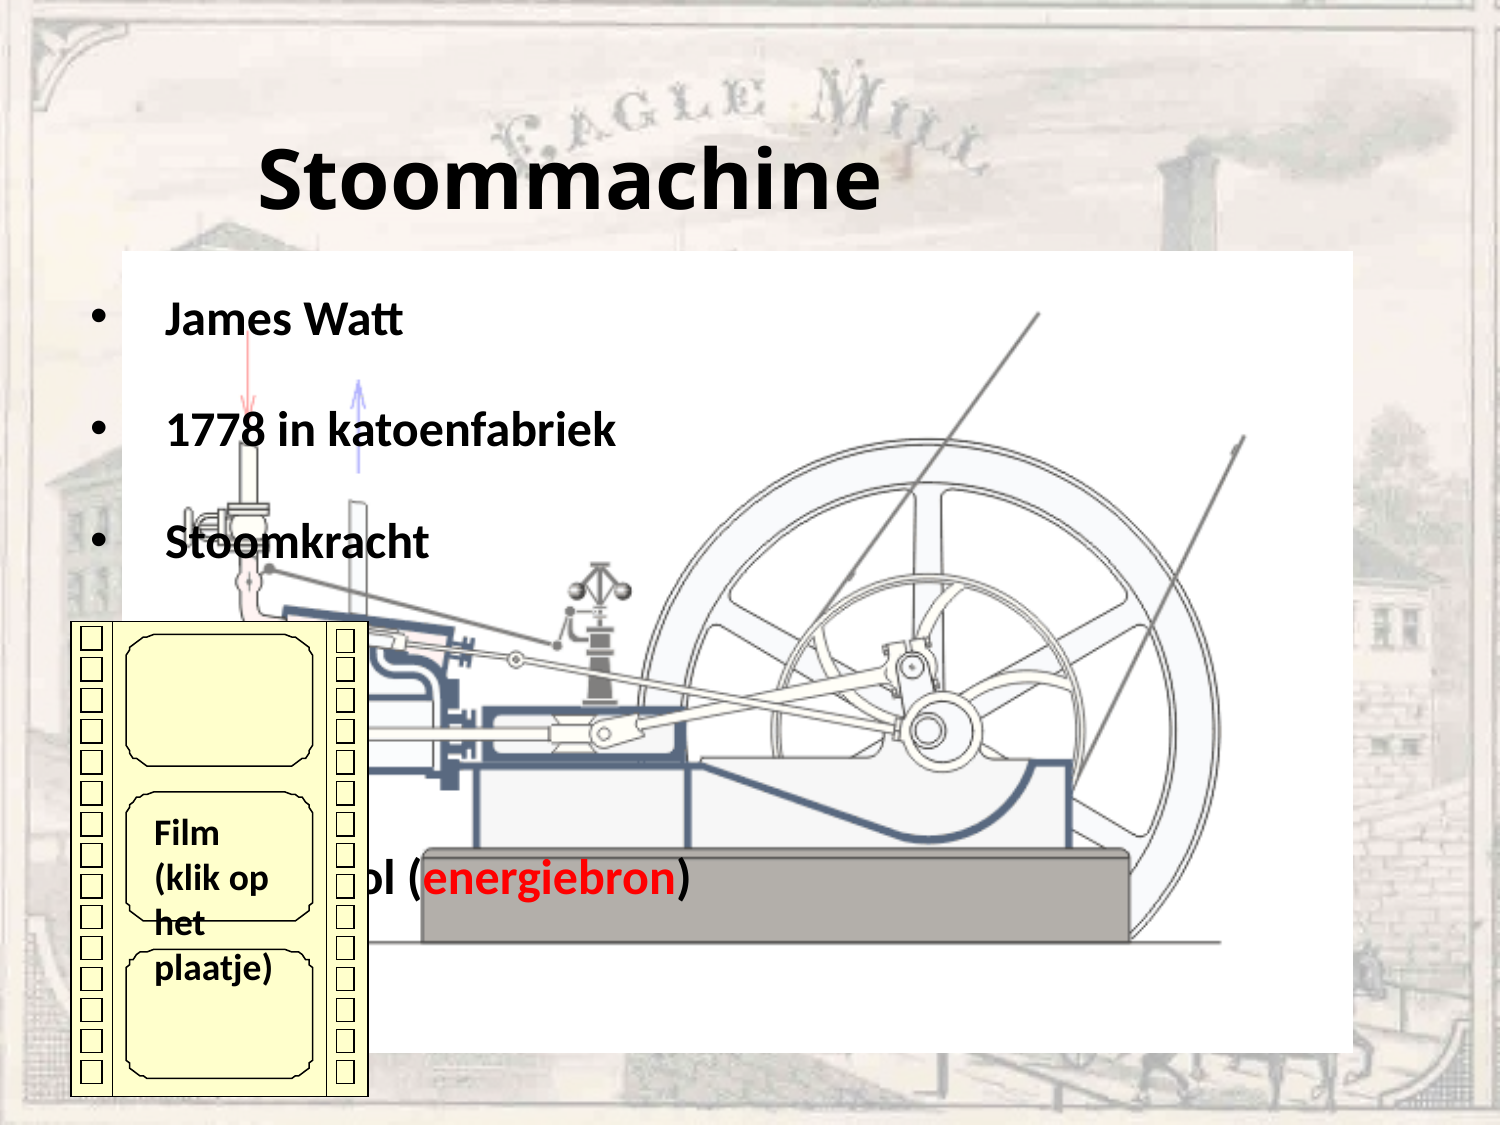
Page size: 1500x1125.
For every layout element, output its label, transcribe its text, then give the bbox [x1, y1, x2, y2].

title Stoommachine [242, 42, 1378, 234]
list James Watt 1778 in katoenfabriek Stoomkracht Nodig: water steenkool (energiebron) ijzer [75, 235, 904, 621]
text_box Film (klik op het plaatje) [70, 621, 368, 1097]
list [121, 251, 1353, 1053]
